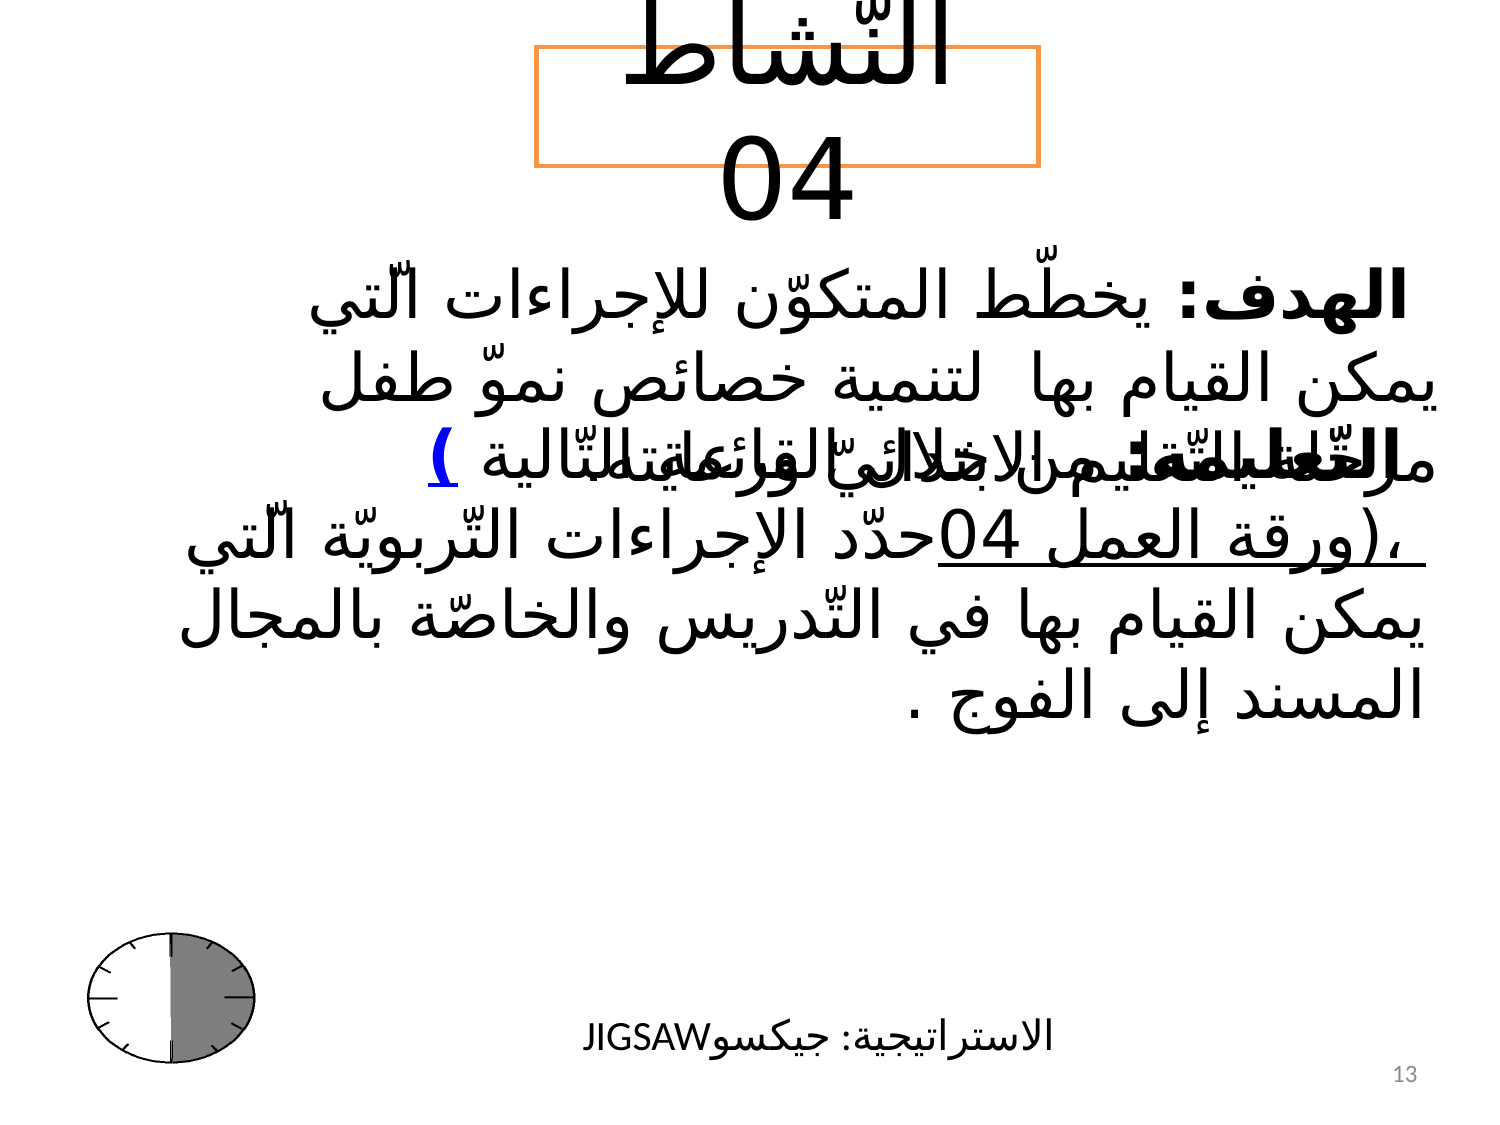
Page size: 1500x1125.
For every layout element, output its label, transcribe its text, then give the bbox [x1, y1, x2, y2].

text_box الاستراتيجية: جيكسوJIGSAW [428, 1000, 1209, 1066]
slide_number 13 [1382, 1050, 1426, 1096]
text_box التّعليمة: من خلال القائمة التّالية (ورقة العمل 04)، حدّد الإجراءات التّربويّة الّتي يمكن القيام بها في التّدريس والخاصّة بالمجال المسند إلى الفوج . [81, 404, 1442, 820]
picture [69, 927, 274, 1073]
text_box النّشاط 04 [534, 45, 1041, 168]
text_box الهدف: يخطّط المتكوّن للإجراءات الّتي يمكن القيام بها لتنمية خصائص نموّ طفل مرحلة التّعليم الابتدائيّ ورعايته. [167, 227, 1455, 503]
